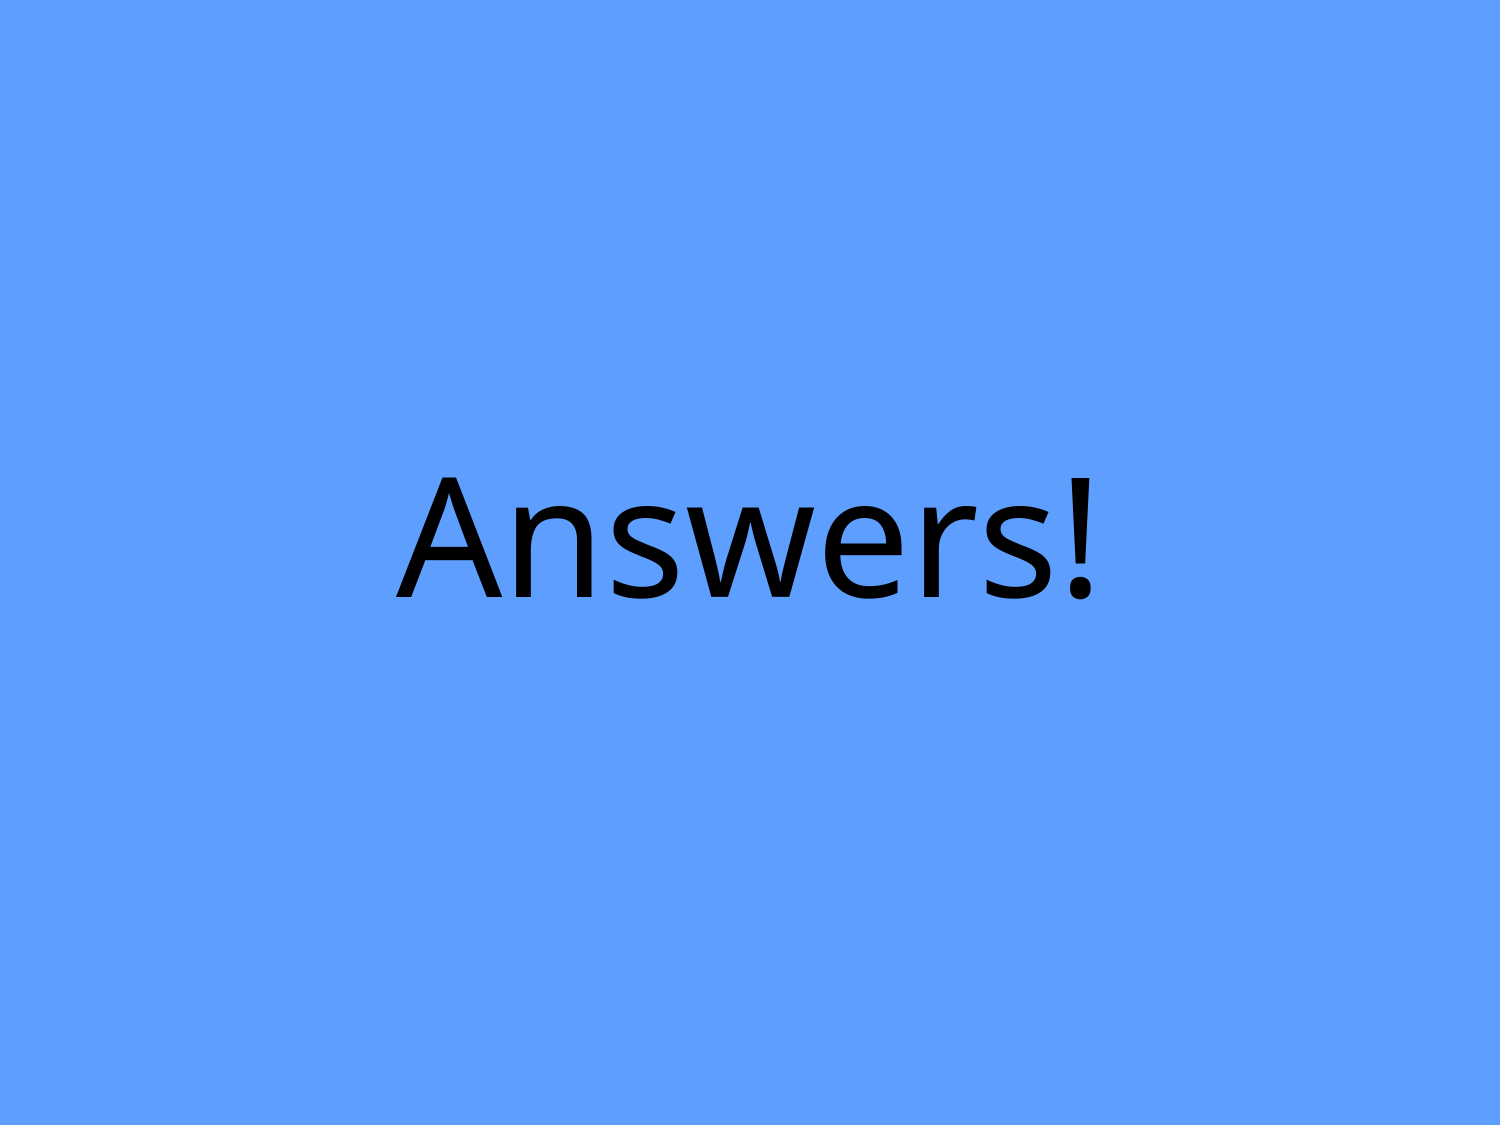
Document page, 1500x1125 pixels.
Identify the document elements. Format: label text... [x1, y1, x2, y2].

title Answers! [74, 437, 1426, 626]
